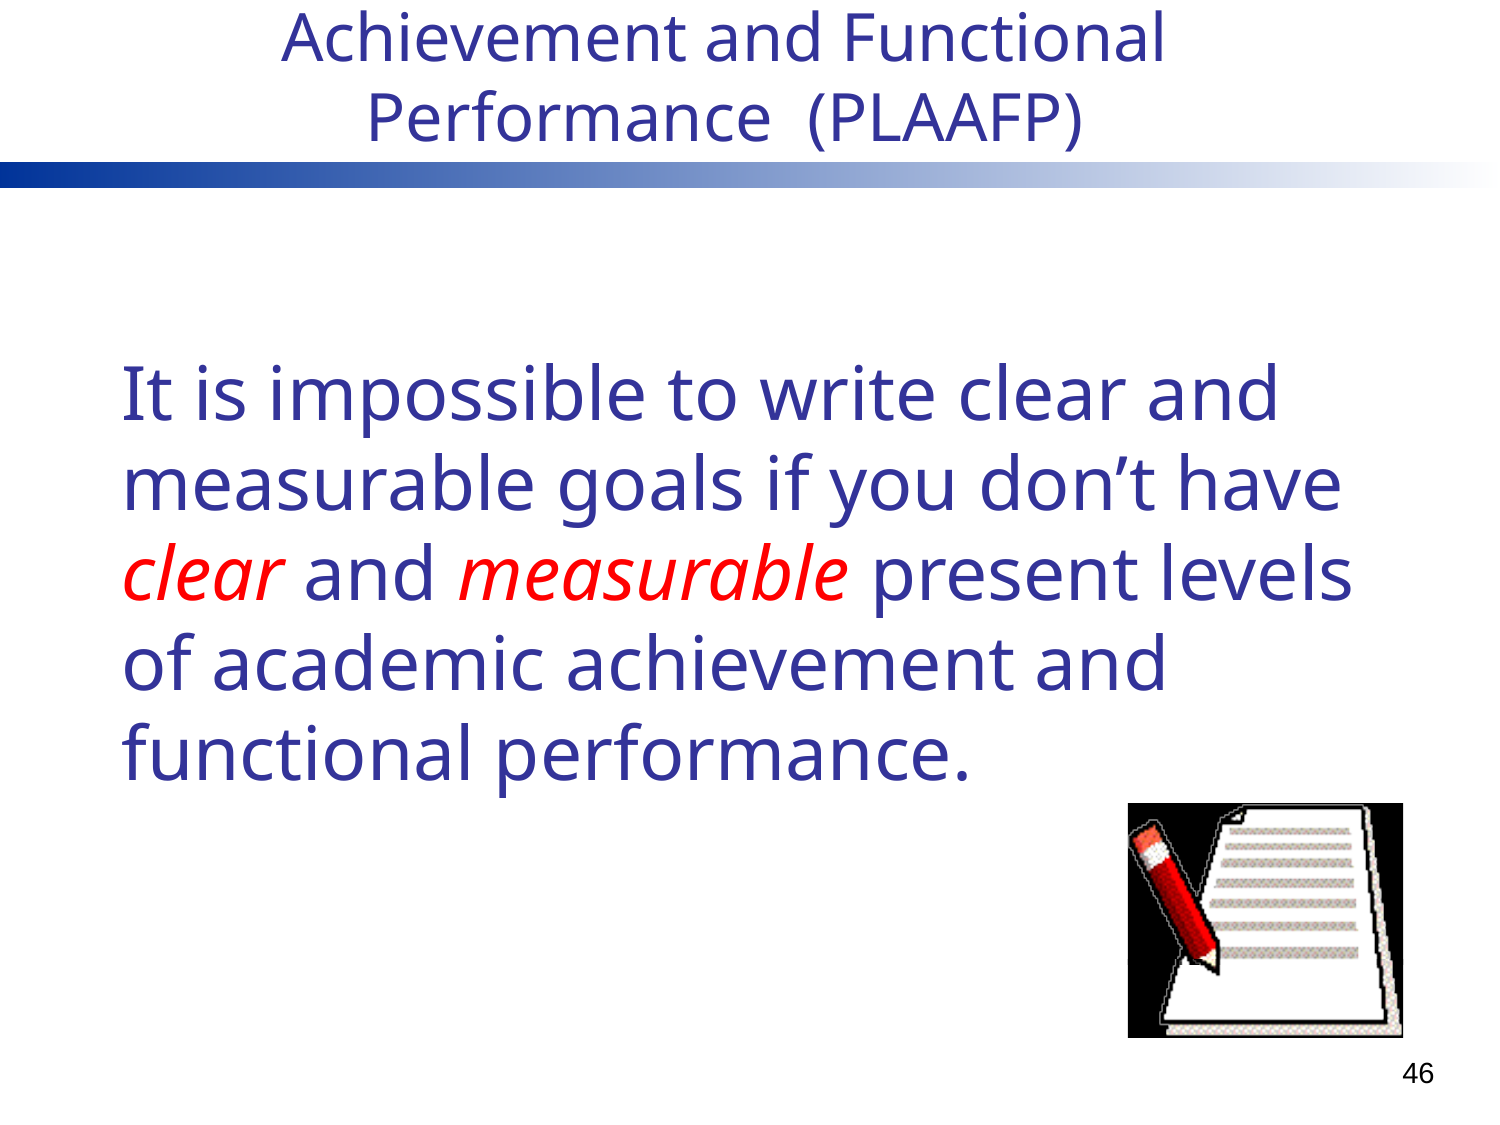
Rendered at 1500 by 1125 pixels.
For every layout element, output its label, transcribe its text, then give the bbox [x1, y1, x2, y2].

list It is impossible to write clear and measurable goals if you don’t have clear and measurable present levels of academic achievement and functional performance. [50, 337, 1400, 863]
text_box 46 [1387, 1046, 1463, 1125]
picture [1124, 799, 1405, 1039]
title Present Levels of Academic Achievement and Functional Performance (PLAAFP) [75, 50, 1375, 163]
